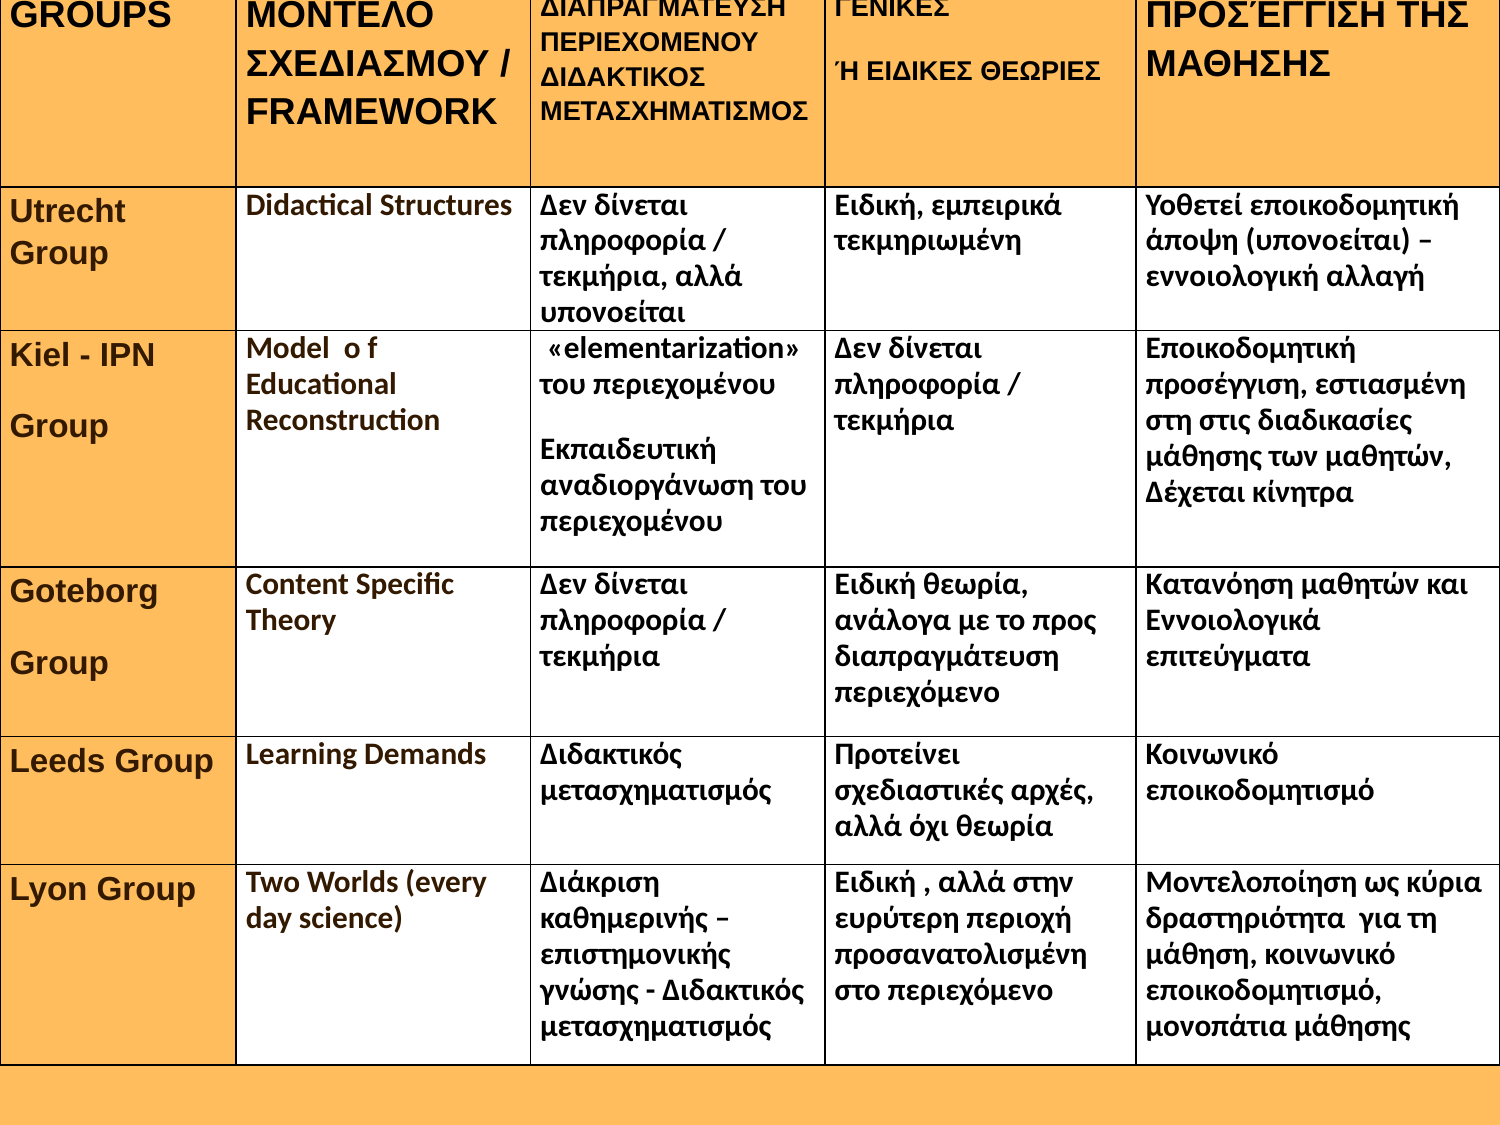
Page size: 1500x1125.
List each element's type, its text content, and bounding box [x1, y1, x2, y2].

table_cell Leeds Group [1, 737, 235, 864]
table_cell Ειδική , αλλά στην ευρύτερη περιοχή προσανατολισμένη στο περιεχόμενο [826, 865, 1135, 1064]
table_cell Δεν δίνεται πληροφορία / τεκμήρια [826, 331, 1135, 566]
table_cell Προτείνει σχεδιαστικές αρχές, αλλά όχι θεωρία [826, 737, 1135, 864]
table_header ΜΟΝΤΕΛΟ ΣΧΕΔΙΑΣΜΟΥ / FRAMEWORK [237, 0, 530, 186]
table_cell Δεν δίνεται πληροφορία / τεκμήρια [531, 568, 824, 736]
table_header ΔΙΑΠΡΑΓΜΑΤΕΥΣΗ ΠΕΡΙΕΧΟΜΕΝΟΥ ΔΙΔΑΚΤΙΚΟΣ ΜΕΤΑΣΧΗΜΑΤΙΣΜΟΣ [531, 0, 824, 186]
table_header ΓΕΝΙΚΕΣ Ή ΕΙΔΙΚΕΣ ΘΕΩΡΙΕΣ [826, 0, 1135, 186]
table_cell Kiel - IPN Group [1, 331, 235, 566]
table_header GROUPS [1, 0, 235, 186]
table_cell Lyon Group [1, 865, 235, 1064]
table_cell Didactical Structures [237, 188, 530, 330]
table_cell Learning Demands [237, 737, 530, 864]
table_cell Εποικοδομητική προσέγγιση, εστιασμένη στη στις διαδικασίες μάθησης των μαθητών, Δέχεται κίνητρα [1137, 331, 1499, 566]
table_cell Utrecht Group [1, 188, 235, 330]
table_cell Ειδική, εμπειρικά τεκμηριωμένη [826, 188, 1135, 330]
table_cell «elementarization» του περιεχομένου Εκπαιδευτική αναδιοργάνωση του περιεχομένου [531, 331, 824, 566]
table_cell Ειδική θεωρία, ανάλογα με το προς διαπραγμάτευση περιεχόμενο [826, 568, 1135, 736]
table_cell Κοινωνικό εποικοδομητισμό [1137, 737, 1499, 864]
table_cell Content Specific Theory [237, 568, 530, 736]
table_cell Δεν δίνεται πληροφορία / τεκμήρια, αλλά υπονοείται [531, 188, 824, 330]
table_cell Μοντελοποίηση ως κύρια δραστηριότητα για τη μάθηση, κοινωνικό εποικοδομητισμό, μονοπάτια μάθησης [1137, 865, 1499, 1064]
table_header ΠΡΟΣΈΓΓΙΣΗ ΤΗΣ ΜΑΘΗΣΗΣ [1137, 0, 1499, 186]
table_cell Διάκριση καθημερινής – επιστημονικής γνώσης - Διδακτικός μετασχηματισμός [531, 865, 824, 1064]
table_cell Two Worlds (every day science) [237, 865, 530, 1064]
table_cell Goteborg Group [1, 568, 235, 736]
table_cell Model o f Educational Reconstruction [237, 331, 530, 566]
table_cell Υοθετεί εποικοδομητική άποψη (υπονοείται) – εννοιολογική αλλαγή [1137, 188, 1499, 330]
table_cell Διδακτικός μετασχηματισμός [531, 737, 824, 864]
table_cell Κατανόηση μαθητών και Εννοιολογικά επιτεύγματα [1137, 568, 1499, 736]
